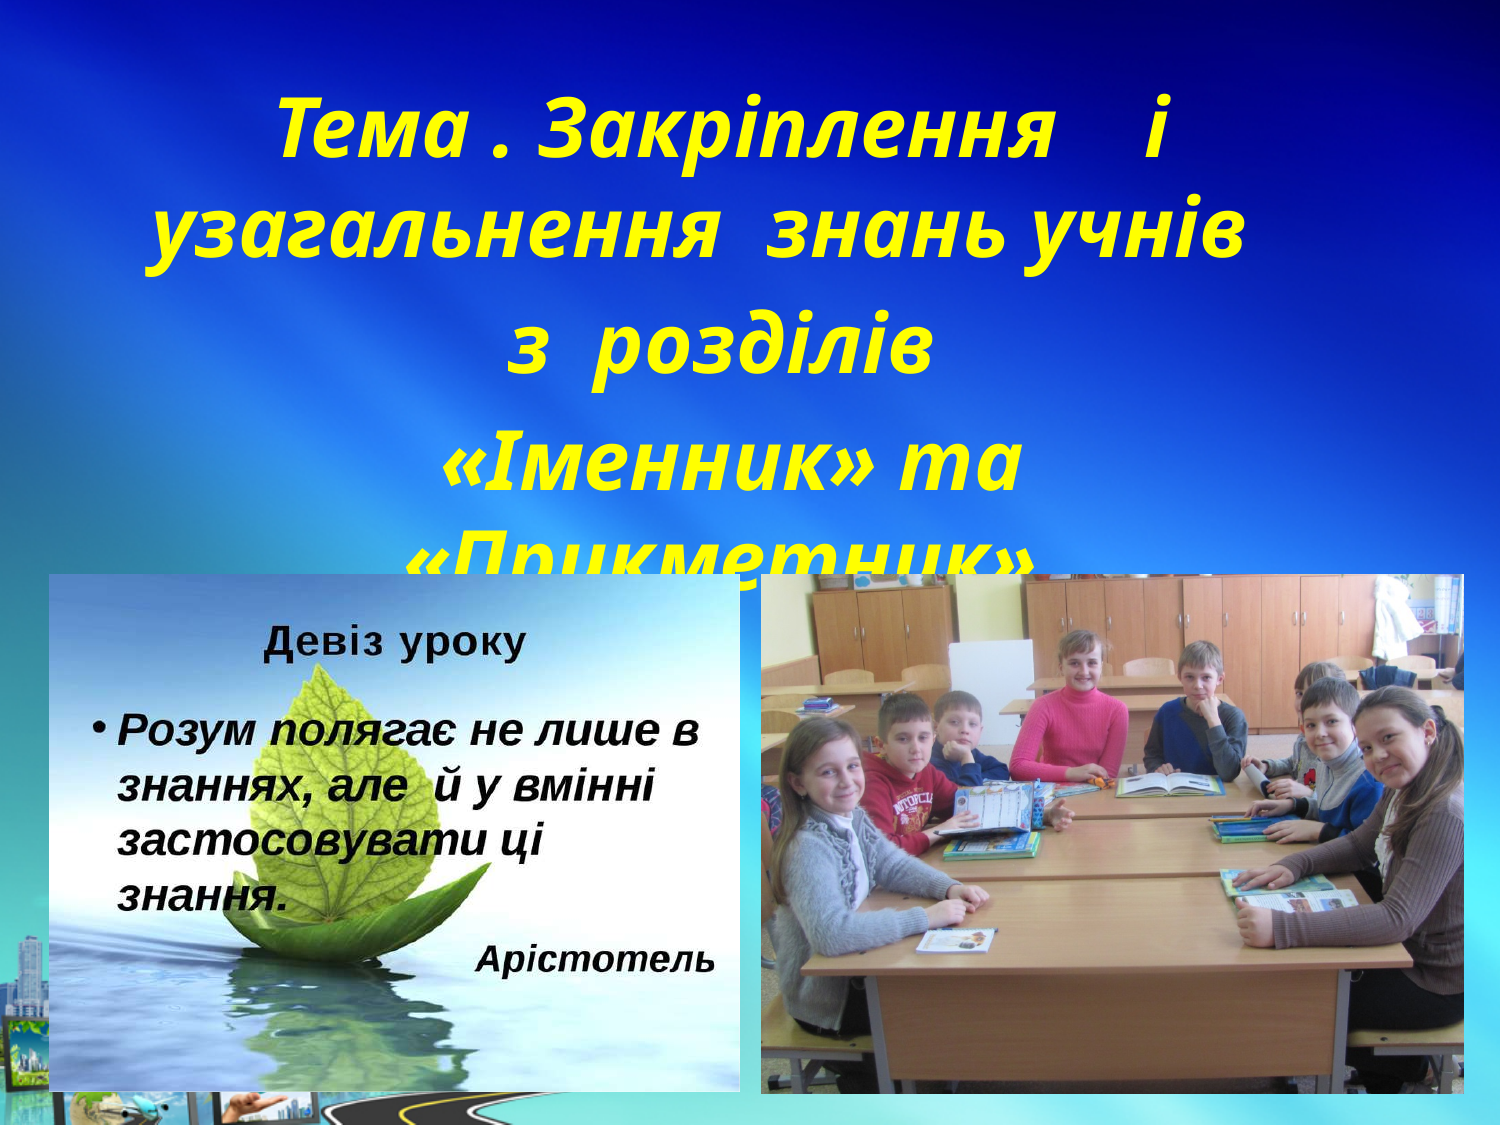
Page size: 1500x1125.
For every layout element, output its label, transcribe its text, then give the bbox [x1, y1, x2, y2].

picture [0, 0, 1500, 1125]
text_box Тема . Закріплення і узагальнення знань учнів з розділів «Іменник» та «Прикметник». [100, 66, 1365, 615]
